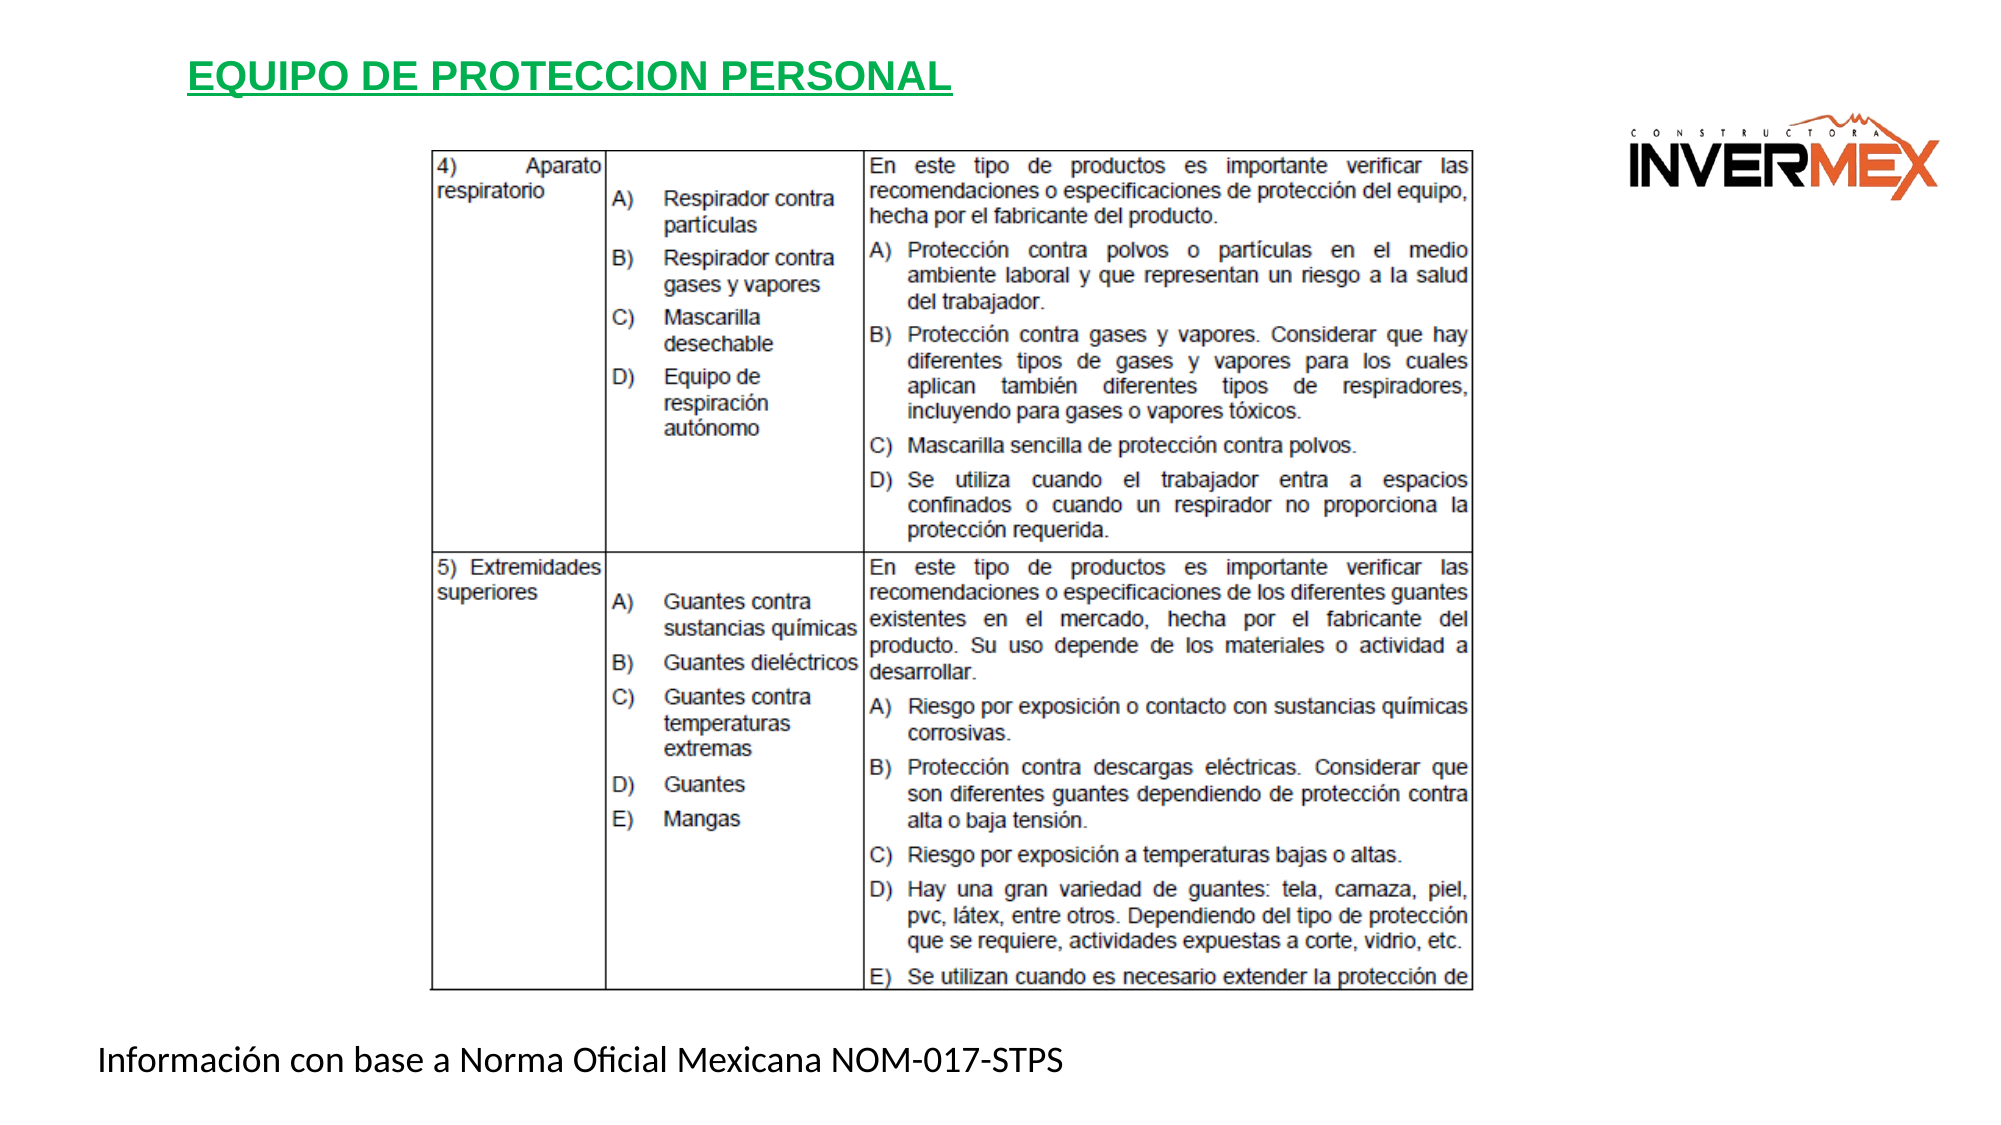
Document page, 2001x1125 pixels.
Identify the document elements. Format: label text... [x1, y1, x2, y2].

picture [427, 150, 1486, 1001]
picture [1592, 77, 1964, 242]
text_box Información con base a Norma Oficial Mexicana NOM-017-STPS [82, 1027, 1830, 1088]
text_box EQUIPO DE PROTECCION PERSONAL [0, 41, 1140, 107]
